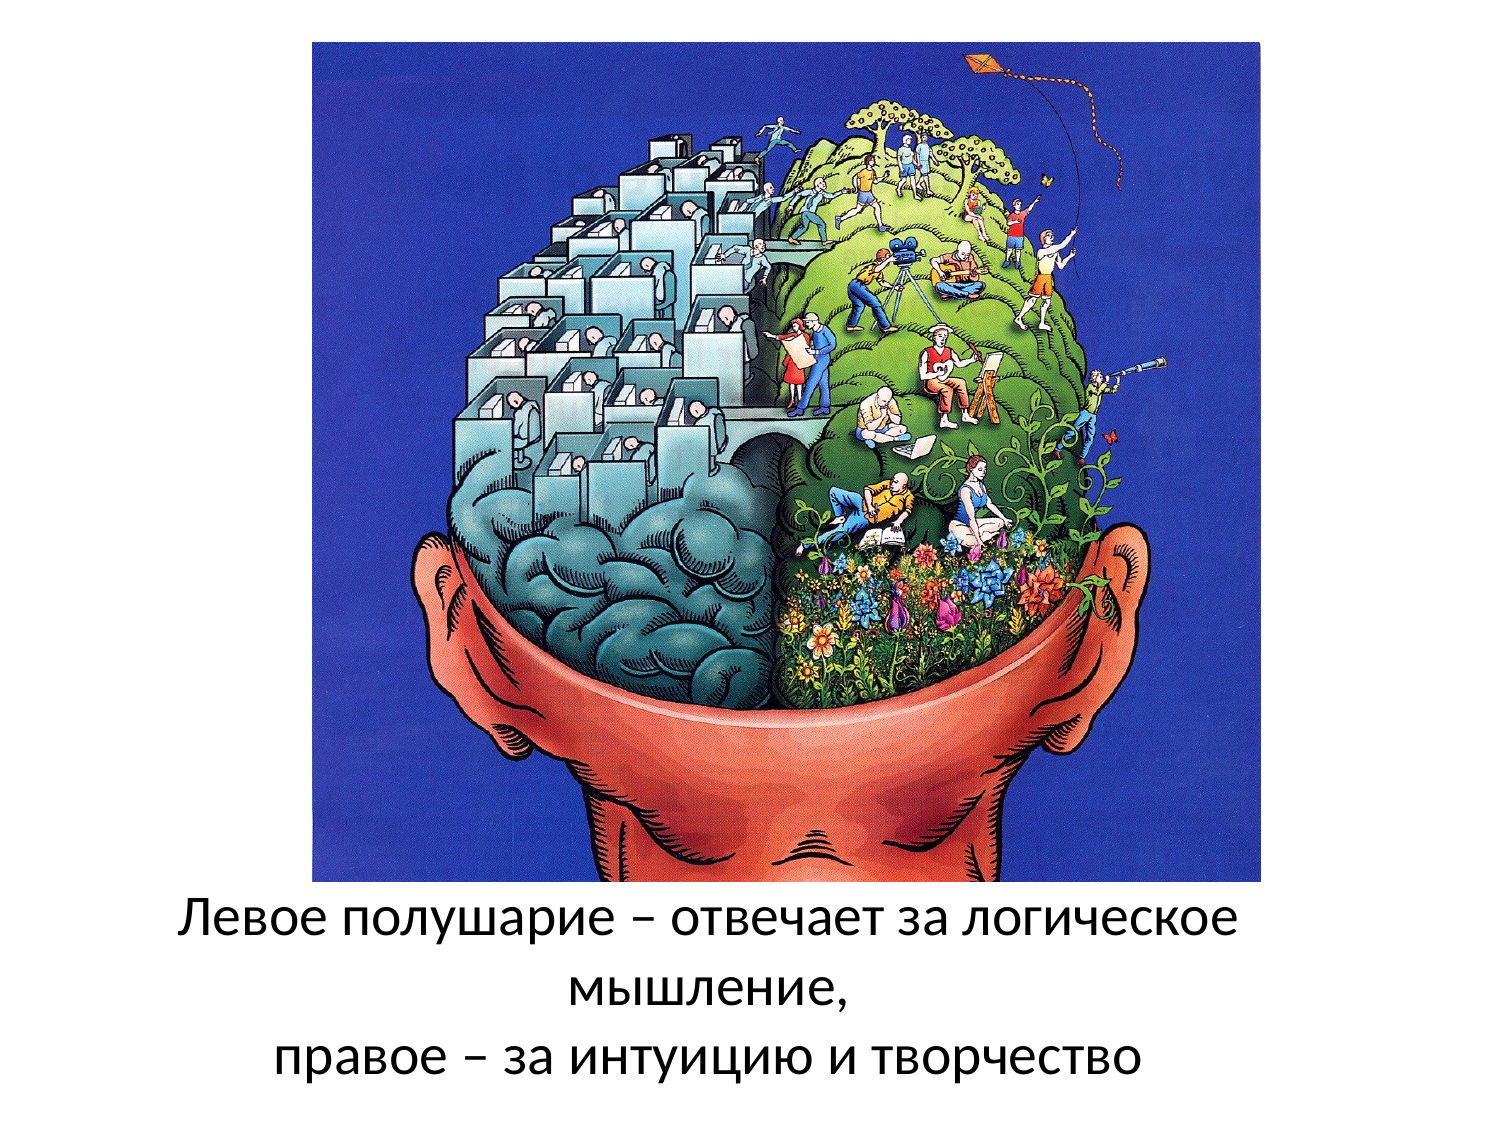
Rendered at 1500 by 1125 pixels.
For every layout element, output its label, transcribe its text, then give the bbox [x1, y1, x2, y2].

title Левое полушарие – отвечает за логическое мышление, правое – за интуицию и творчество [53, 869, 1365, 1094]
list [312, 42, 1261, 882]
